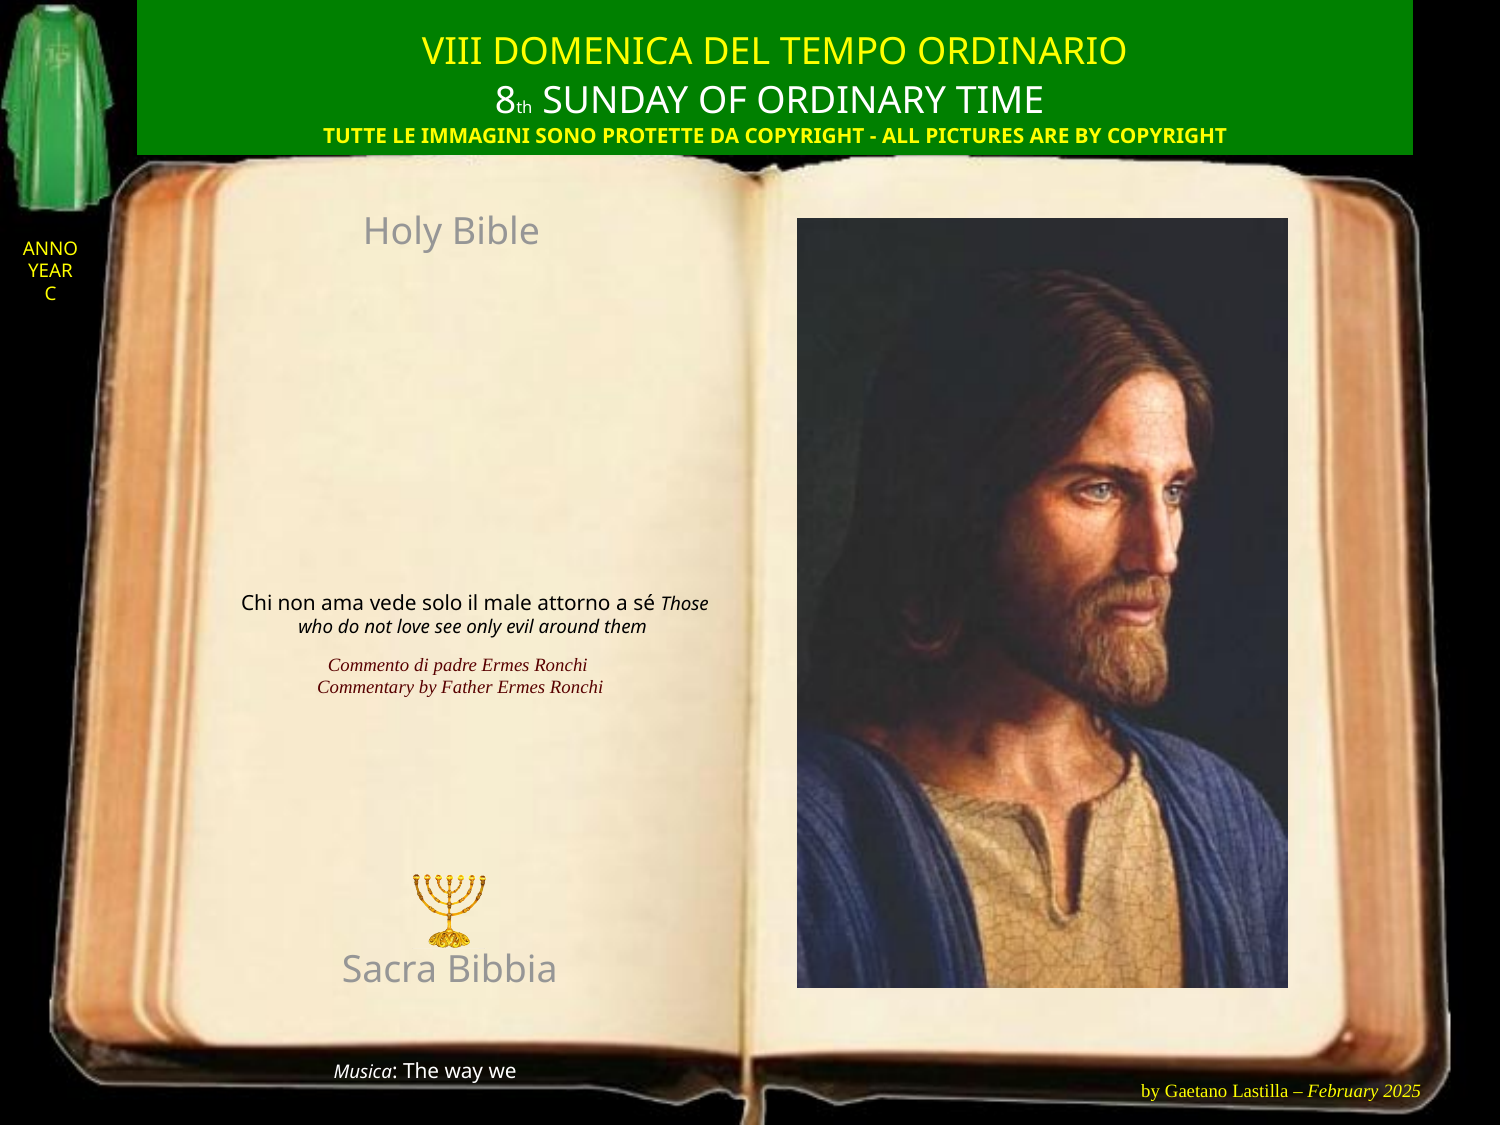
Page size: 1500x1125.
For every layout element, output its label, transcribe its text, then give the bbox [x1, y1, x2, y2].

text_box Sacra Bibbia [187, 937, 713, 998]
text_box Commento di padre Ermes Ronchi Commentary by Father Ermes Ronchi [278, 645, 642, 705]
text_box VIII DOMENICA DEL TEMPO ORDINARIO 8th SUNDAY OF ORDINARY TIME TUTTE LE IMMAGINI SONO PROTETTE DA COPYRIGHT - ALL PICTURES ARE BY COPYRIGHT [137, 0, 1413, 155]
text_box by Gaetano Lastilla – February 2025 [999, 1071, 1500, 1109]
text_box Chi non ama vede solo il male attorno a sé Those who do not love see only evil around them [212, 581, 738, 645]
text_box Musica: The way we [124, 1050, 725, 1090]
text_box Holy Bible [348, 199, 556, 260]
text_box ANNO YEAR C [7, 229, 93, 312]
picture [0, 0, 1500, 1125]
